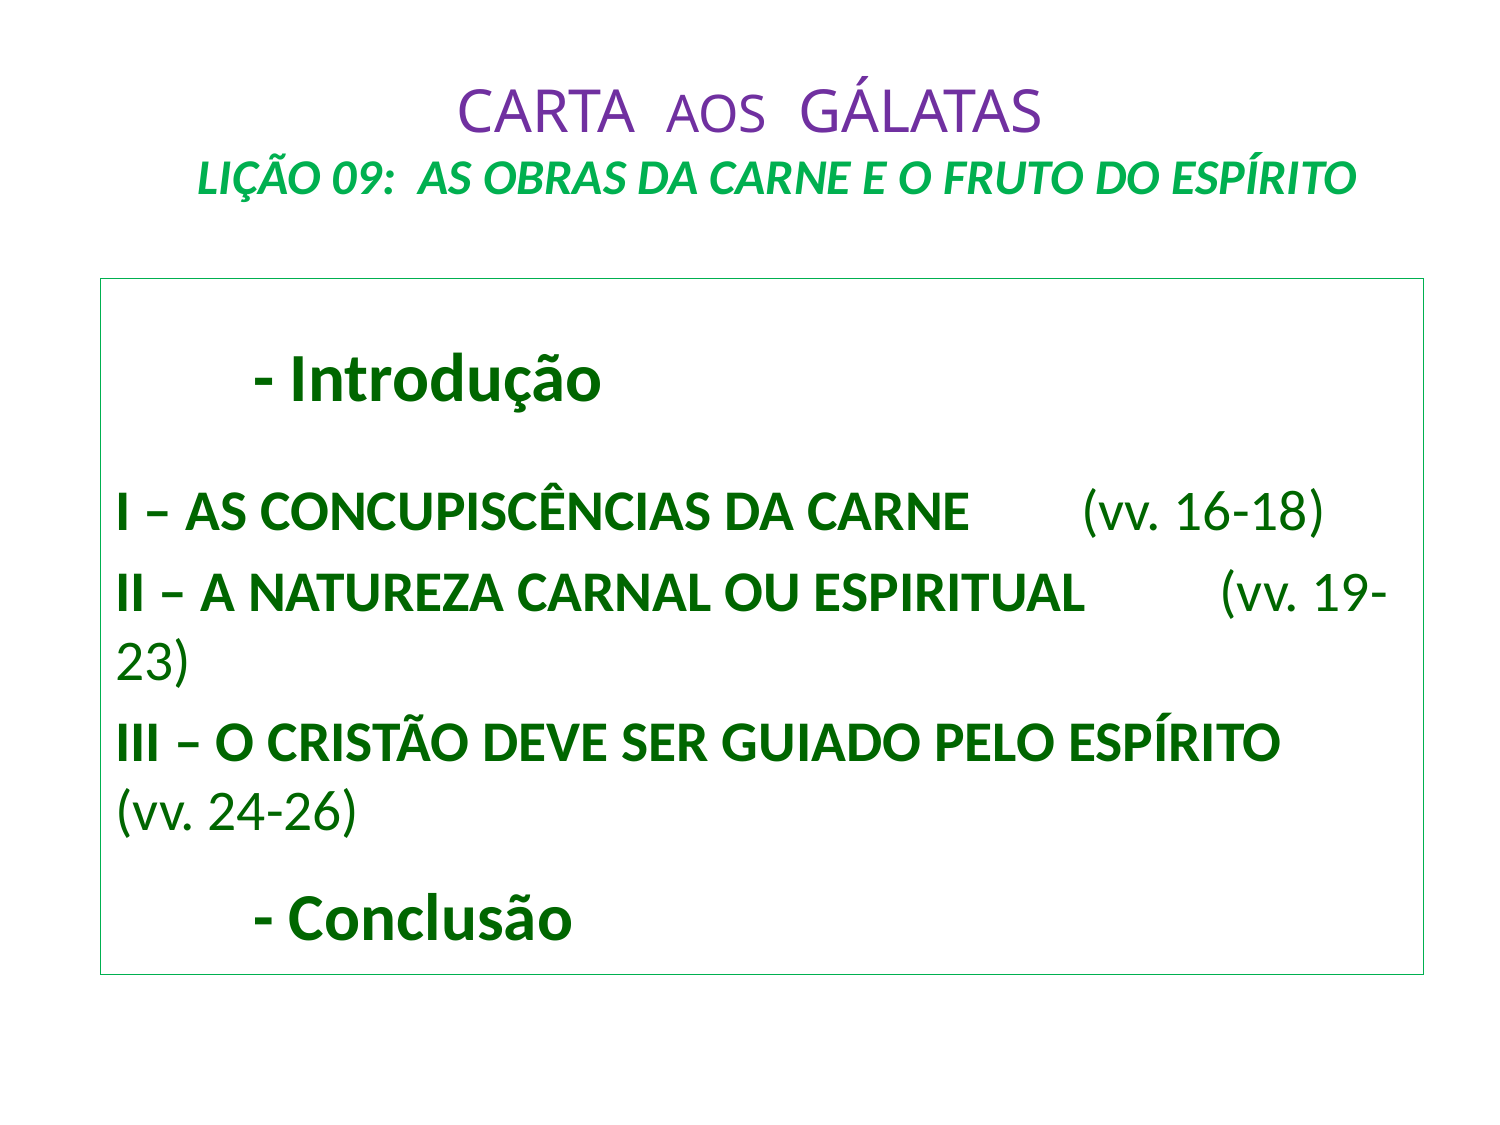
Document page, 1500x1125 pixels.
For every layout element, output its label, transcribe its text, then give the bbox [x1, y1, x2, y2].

title CARTA AOS GÁLATAS LIÇÃO 09: AS OBRAS DA CARNE E O FRUTO DO ESPÍRITO [75, 45, 1425, 233]
list - Introdução I – AS CONCUPISCÊNCIAS DA CARNE (vv. 16-18) II – A NATUREZA CARNAL OU ESPIRITUAL (vv. 19-23) III – O CRISTÃO DEVE SER GUIADO PELO ESPÍRITO (vv. 24-26) - Conclusão [100, 278, 1424, 975]
